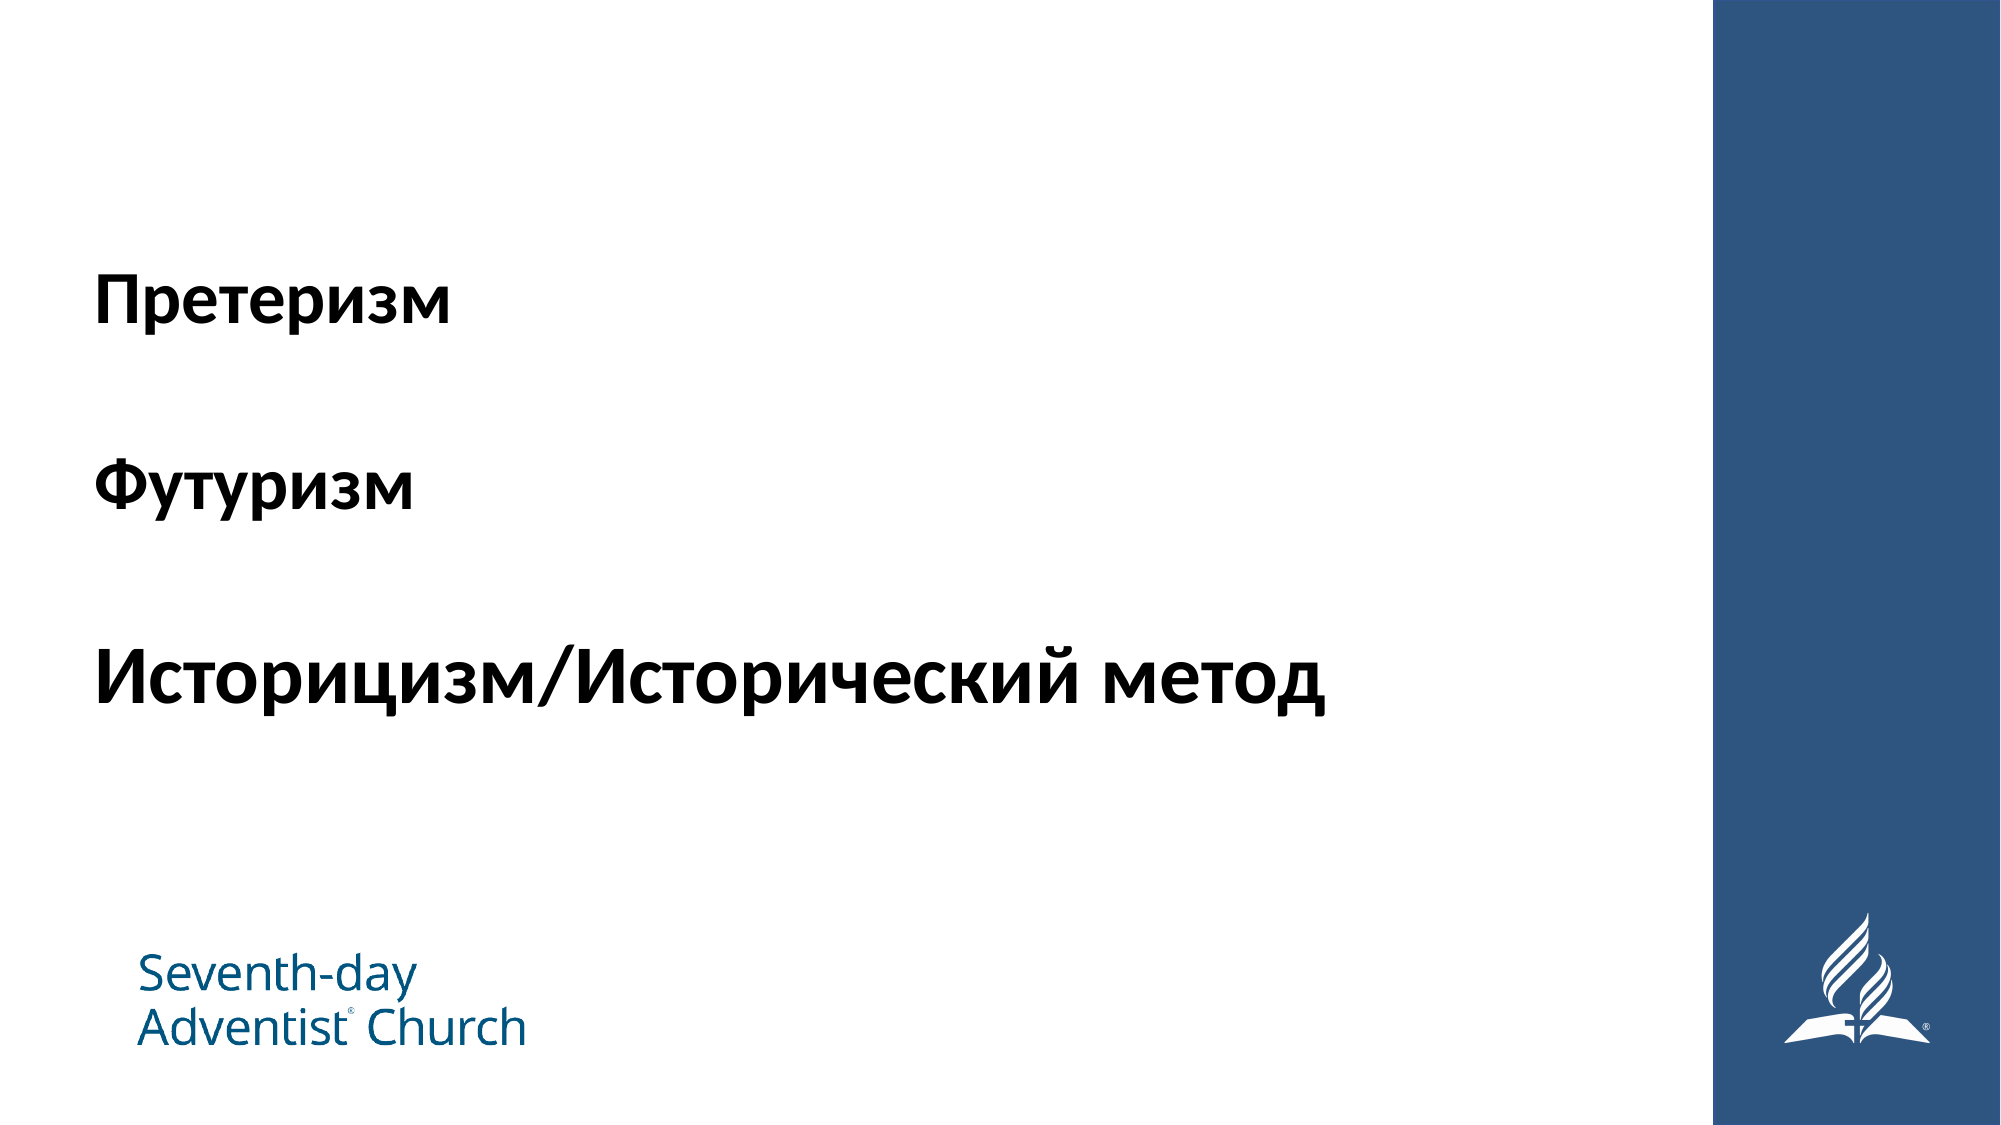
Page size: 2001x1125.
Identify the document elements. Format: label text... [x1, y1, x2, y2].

text_box Претеризм [79, 240, 957, 346]
text_box Историцизм/Исторический метод [79, 612, 1553, 728]
picture [120, 911, 537, 1073]
text_box Футуризм [79, 427, 766, 532]
picture [1771, 892, 1943, 1064]
